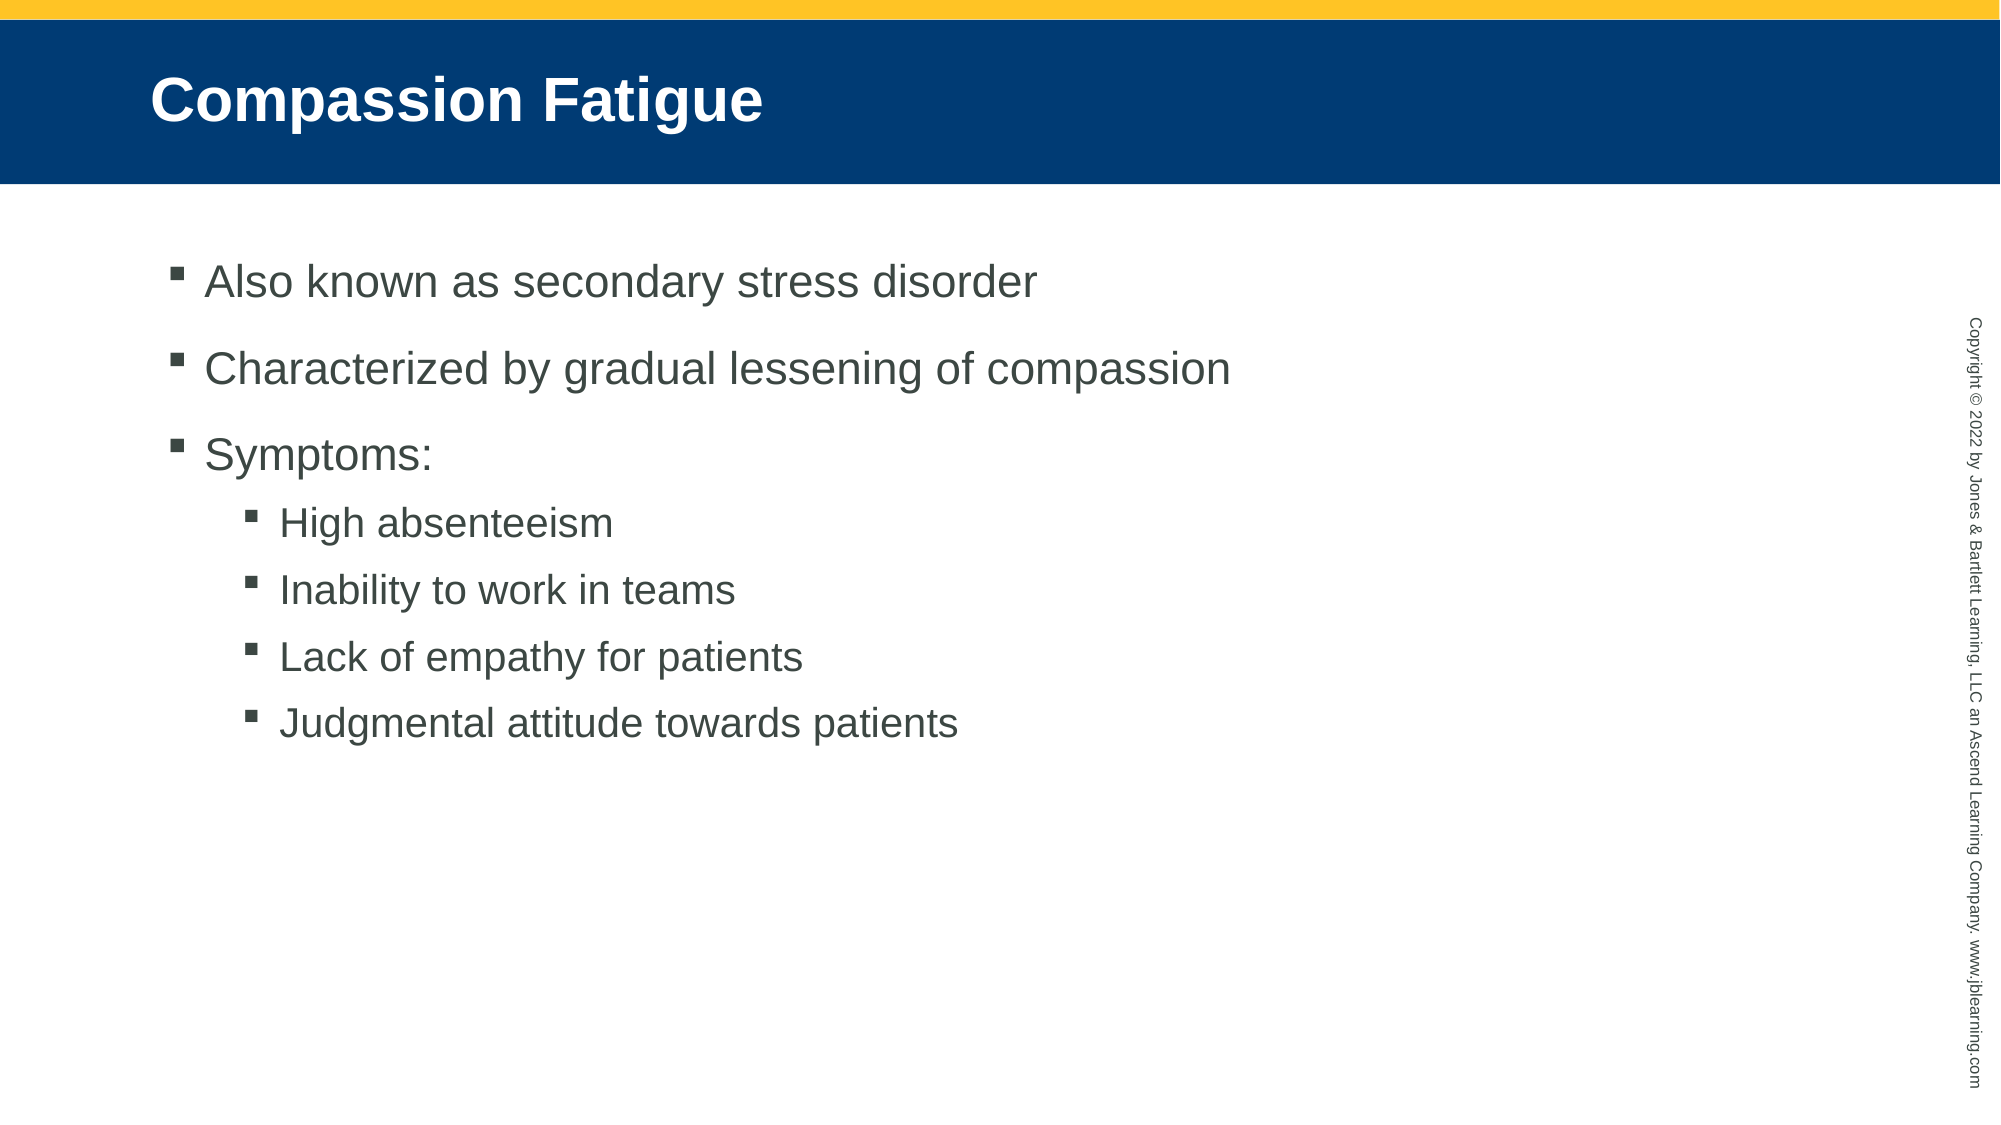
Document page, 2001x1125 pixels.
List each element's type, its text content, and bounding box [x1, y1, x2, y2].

title Compassion Fatigue [0, 19, 2000, 185]
list Also known as secondary stress disorder Characterized by gradual lessening of compassion Symptoms: High absenteeism Inability to work in teams Lack of empathy for patients Judgmental attitude towards patients [151, 244, 1840, 1016]
